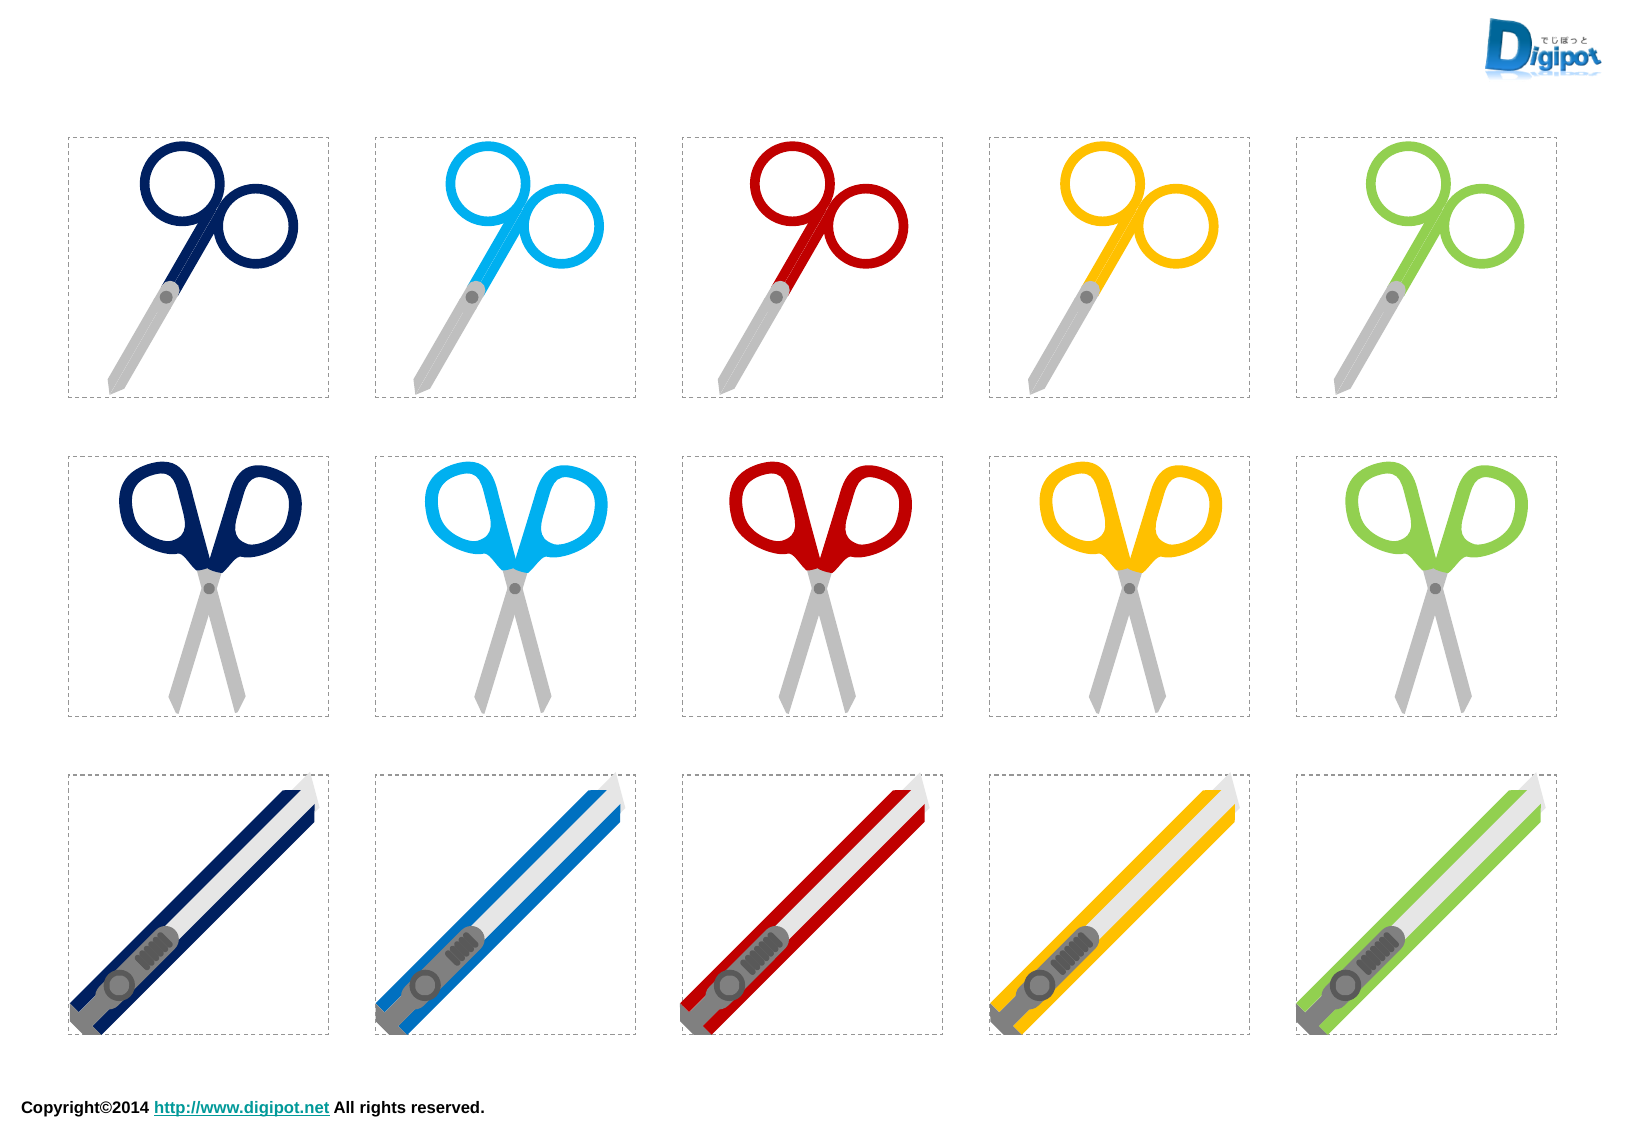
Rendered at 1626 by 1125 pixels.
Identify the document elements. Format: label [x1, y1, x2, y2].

text_box [753, 452, 885, 734]
text_box [1315, 150, 1487, 413]
text_box [638, 844, 947, 1035]
text_box [28, 844, 332, 1035]
text_box [395, 150, 566, 413]
picture [1485, 18, 1602, 82]
text_box [699, 150, 871, 413]
text_box [1369, 452, 1501, 734]
text_box [1254, 844, 1593, 1035]
text_box [948, 844, 1253, 1035]
text_box [449, 452, 581, 734]
text_box [89, 150, 260, 413]
text_box [1010, 150, 1181, 413]
text_box [1063, 452, 1195, 734]
text_box [333, 844, 637, 1035]
text_box [143, 452, 275, 734]
